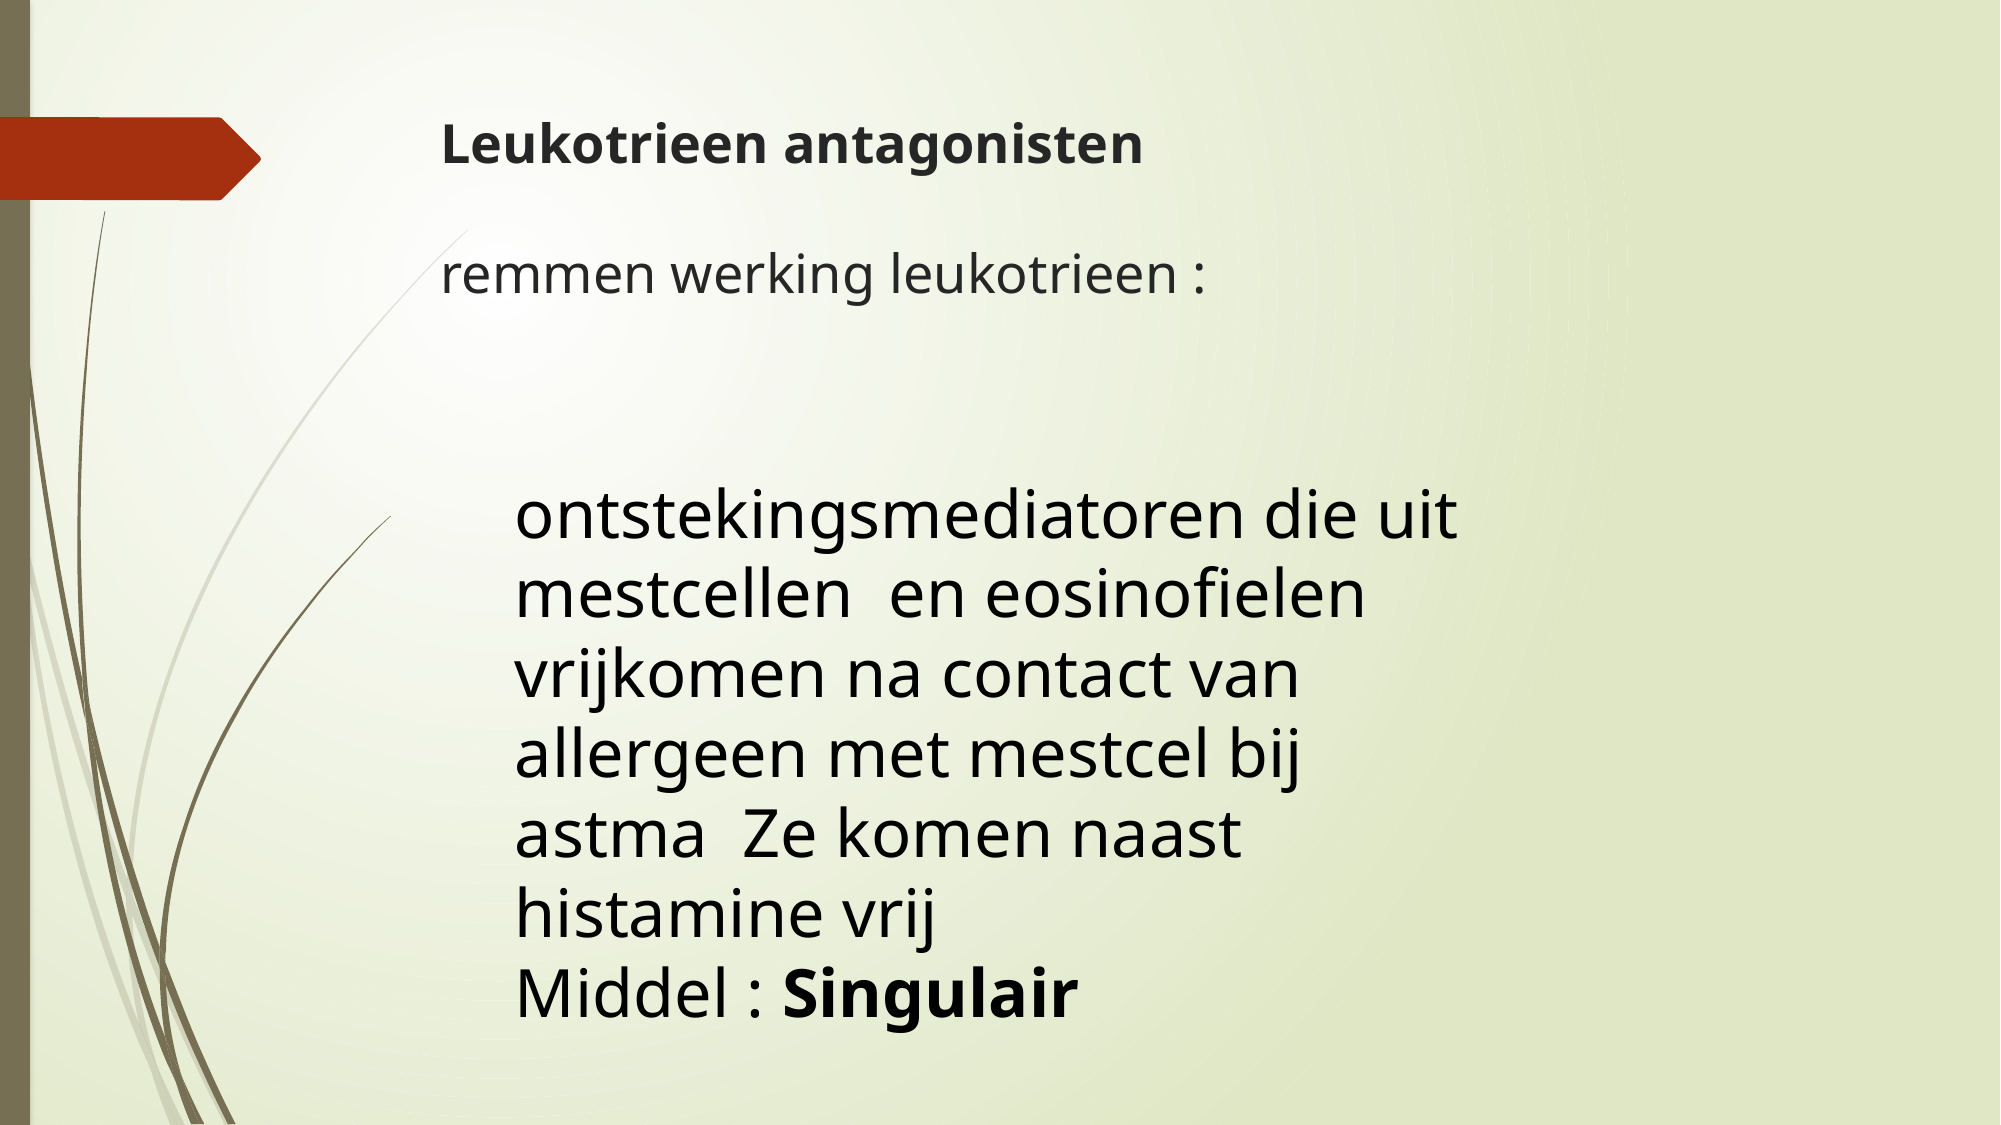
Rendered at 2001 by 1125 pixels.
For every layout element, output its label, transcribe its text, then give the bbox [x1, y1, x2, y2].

title Leukotrieen antagonisten remmen werking leukotrieen : [425, 102, 1888, 313]
text_box ontstekingsmediatoren die uit mestcellen en eosinofielen vrijkomen na contact van allergeen met mestcel bij astma Ze komen naast histamine vrij Middel : Singulair [500, 463, 1500, 1039]
